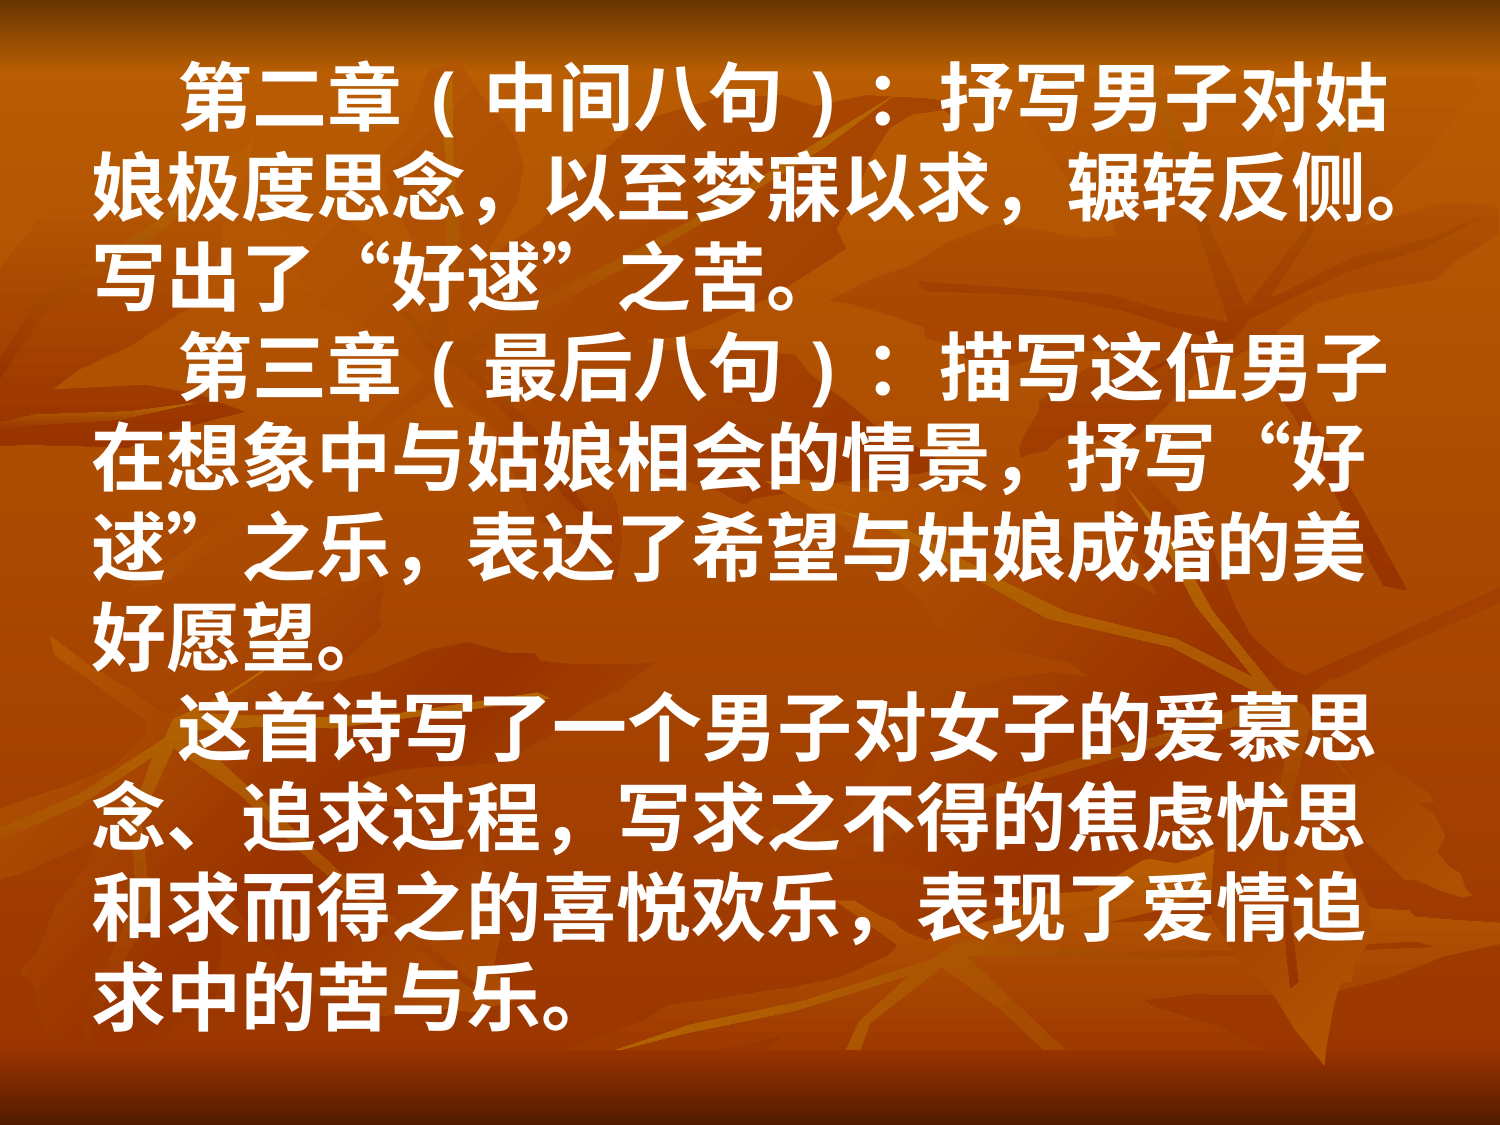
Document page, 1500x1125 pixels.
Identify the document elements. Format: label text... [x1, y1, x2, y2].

text_box 第二章(中间八句)：抒写男子对姑娘极度思念，以至梦寐以求，辗转反侧。写出了“好逑”之苦。 第三章(最后八句)：描写这位男子在想象中与姑娘相会的情景，抒写“好逑”之乐，表达了希望与姑娘成婚的美好愿望。 这首诗写了一个男子对女子的爱慕思念、追求过程，写求之不得的焦虑忧思和求而得之的喜悦欢乐，表现了爱情追求中的苦与乐。 [76, 42, 1447, 1048]
